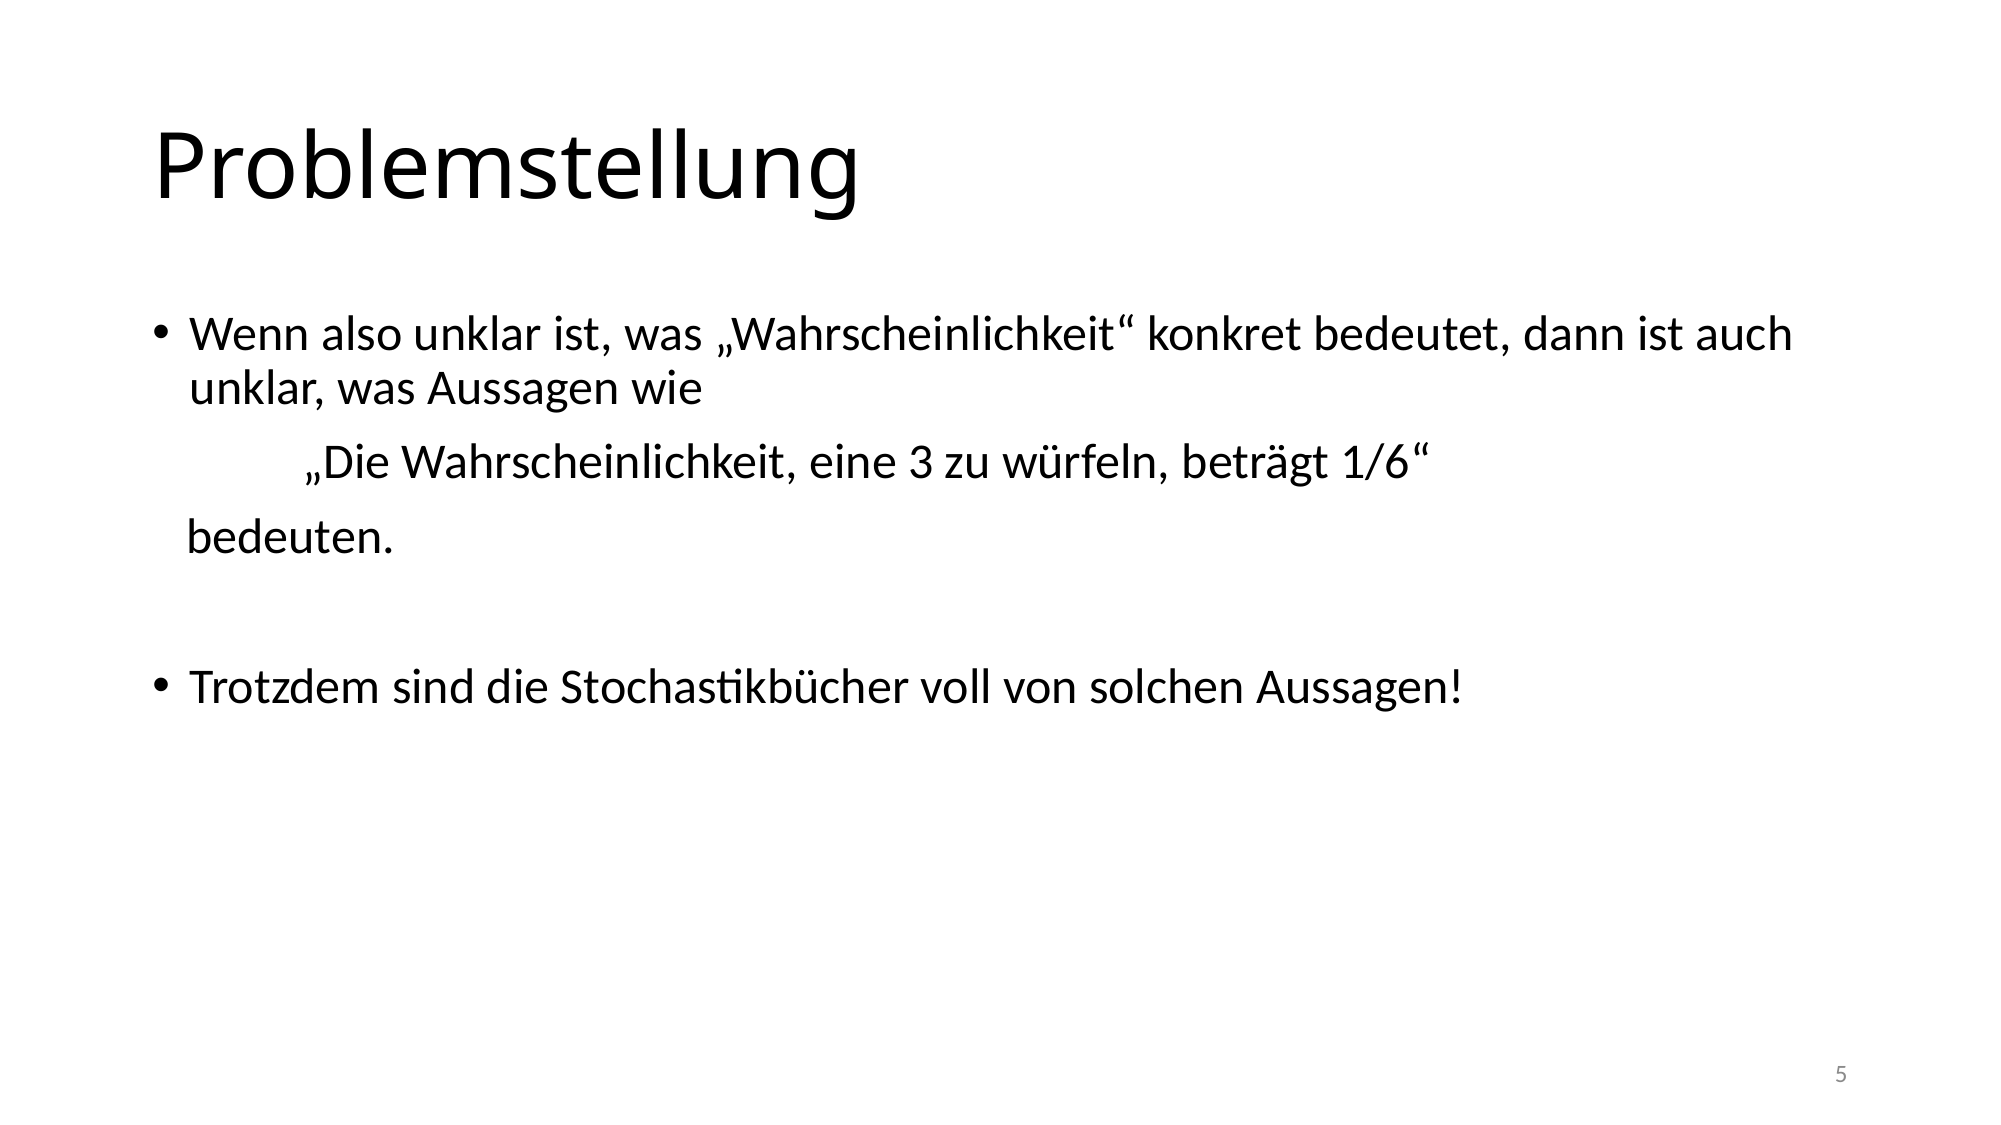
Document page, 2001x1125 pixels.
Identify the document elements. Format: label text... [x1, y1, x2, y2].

list Wenn also unklar ist, was „Wahrscheinlichkeit“ konkret bedeutet, dann ist auch unklar, was Aussagen wie „Die Wahrscheinlichkeit, eine 3 zu würfeln, beträgt 1/6“ bedeuten. Trotzdem sind die Stochastikbücher voll von solchen Aussagen! [137, 299, 1863, 1014]
slide_number 5 [1412, 1042, 1863, 1103]
title Problemstellung [137, 59, 1863, 278]
